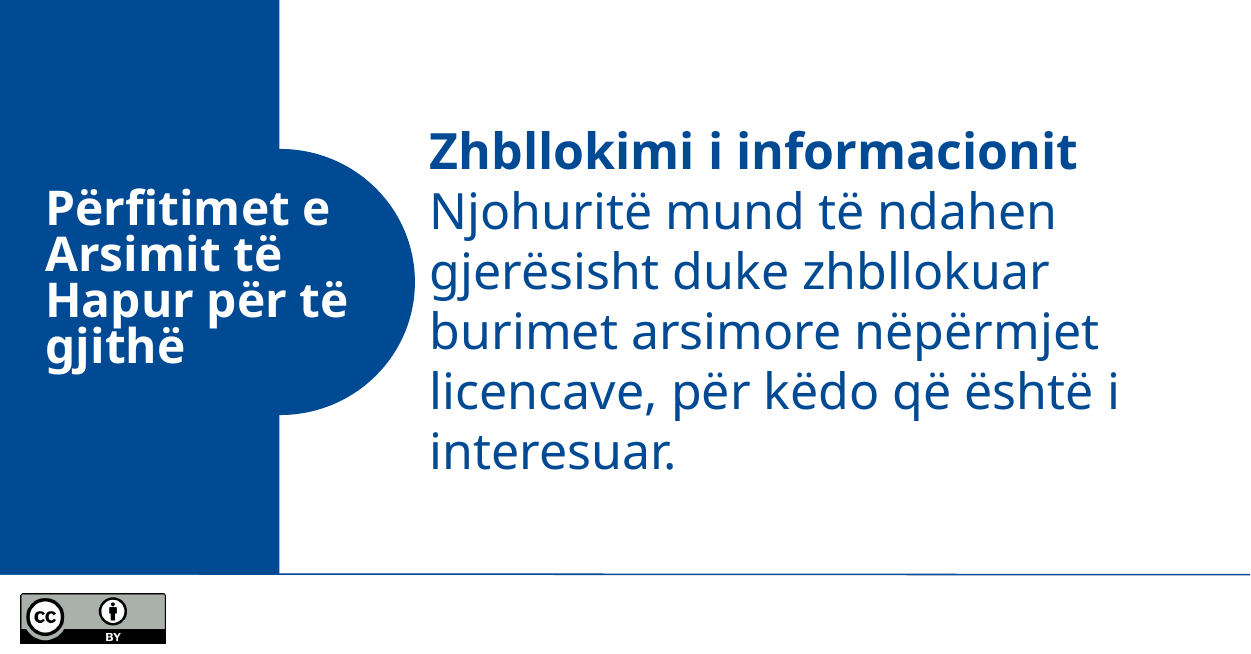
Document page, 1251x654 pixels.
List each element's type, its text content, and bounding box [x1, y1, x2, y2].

text_box [0, 582, 1250, 654]
text_box Zhbllokimi i informacionit Njohuritë mund të ndahen gjerësisht duke zhbllokuar burimet arsimore nëpërmjet licencave, për këdo që është i interesuar. [414, 104, 1221, 495]
text_box [400, 221, 415, 343]
text_box Përfitimet e Arsimit të Hapur për të gjithë [30, 173, 400, 388]
text_box [0, 0, 280, 573]
picture [20, 592, 166, 645]
text_box [203, 148, 358, 173]
text_box [198, 388, 362, 416]
